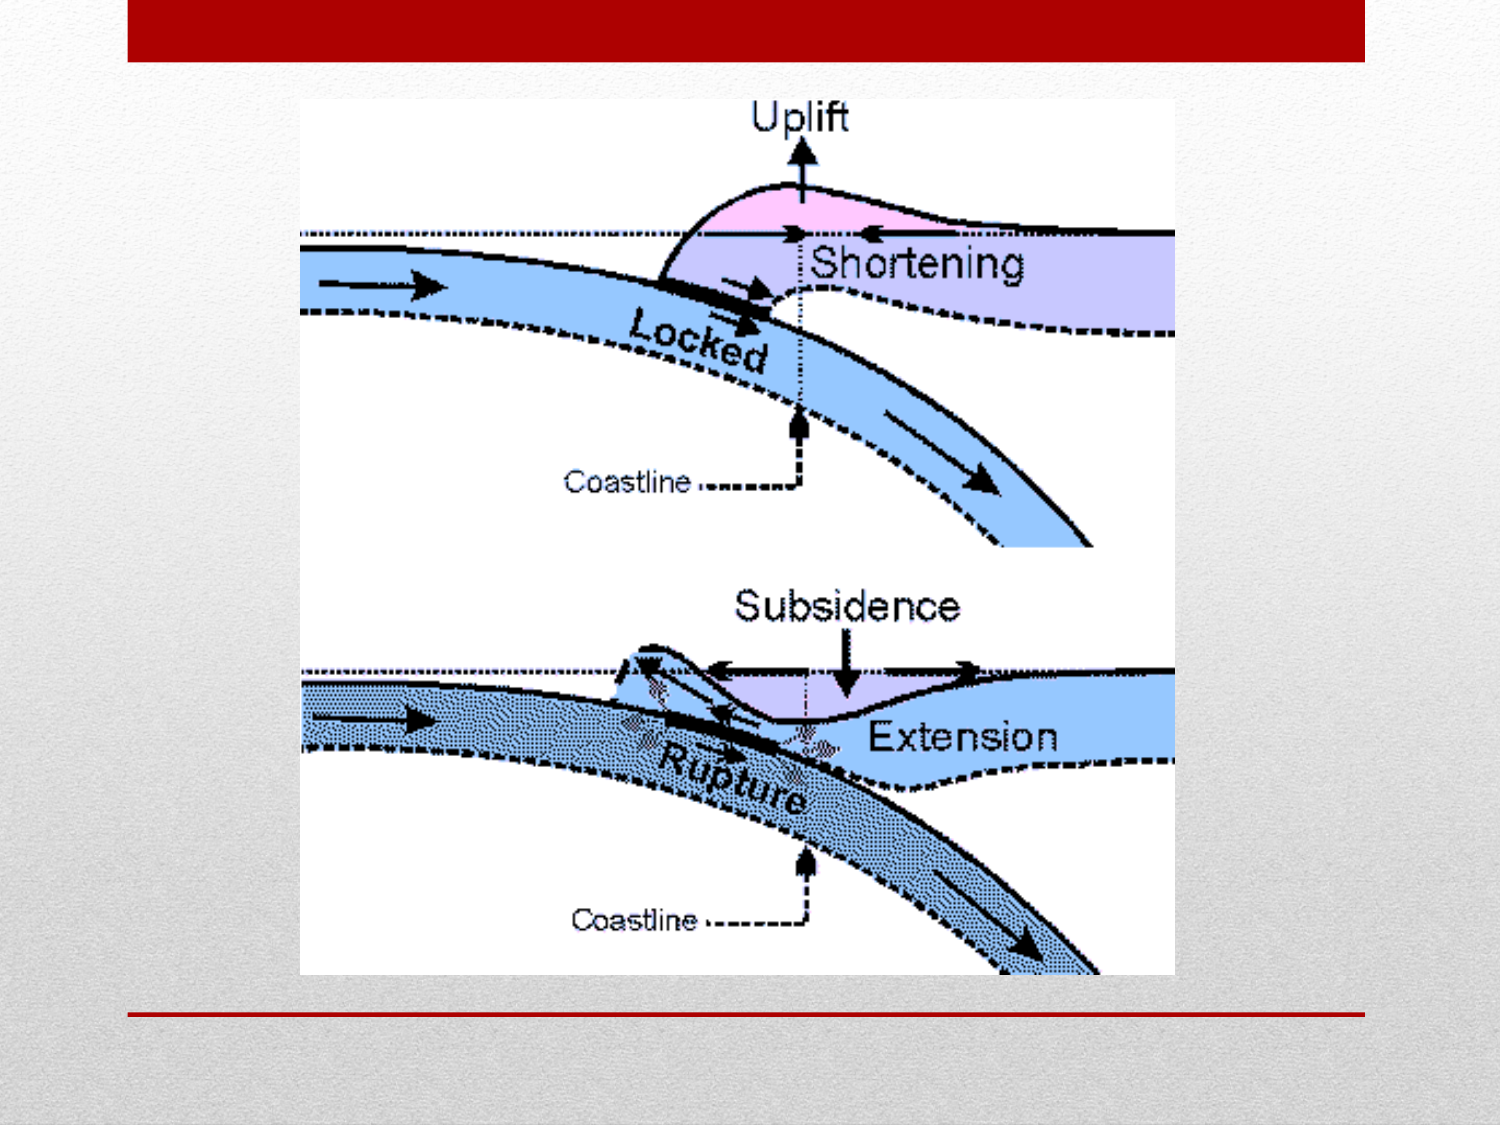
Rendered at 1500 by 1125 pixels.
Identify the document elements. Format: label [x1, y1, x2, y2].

picture [299, 99, 1176, 976]
